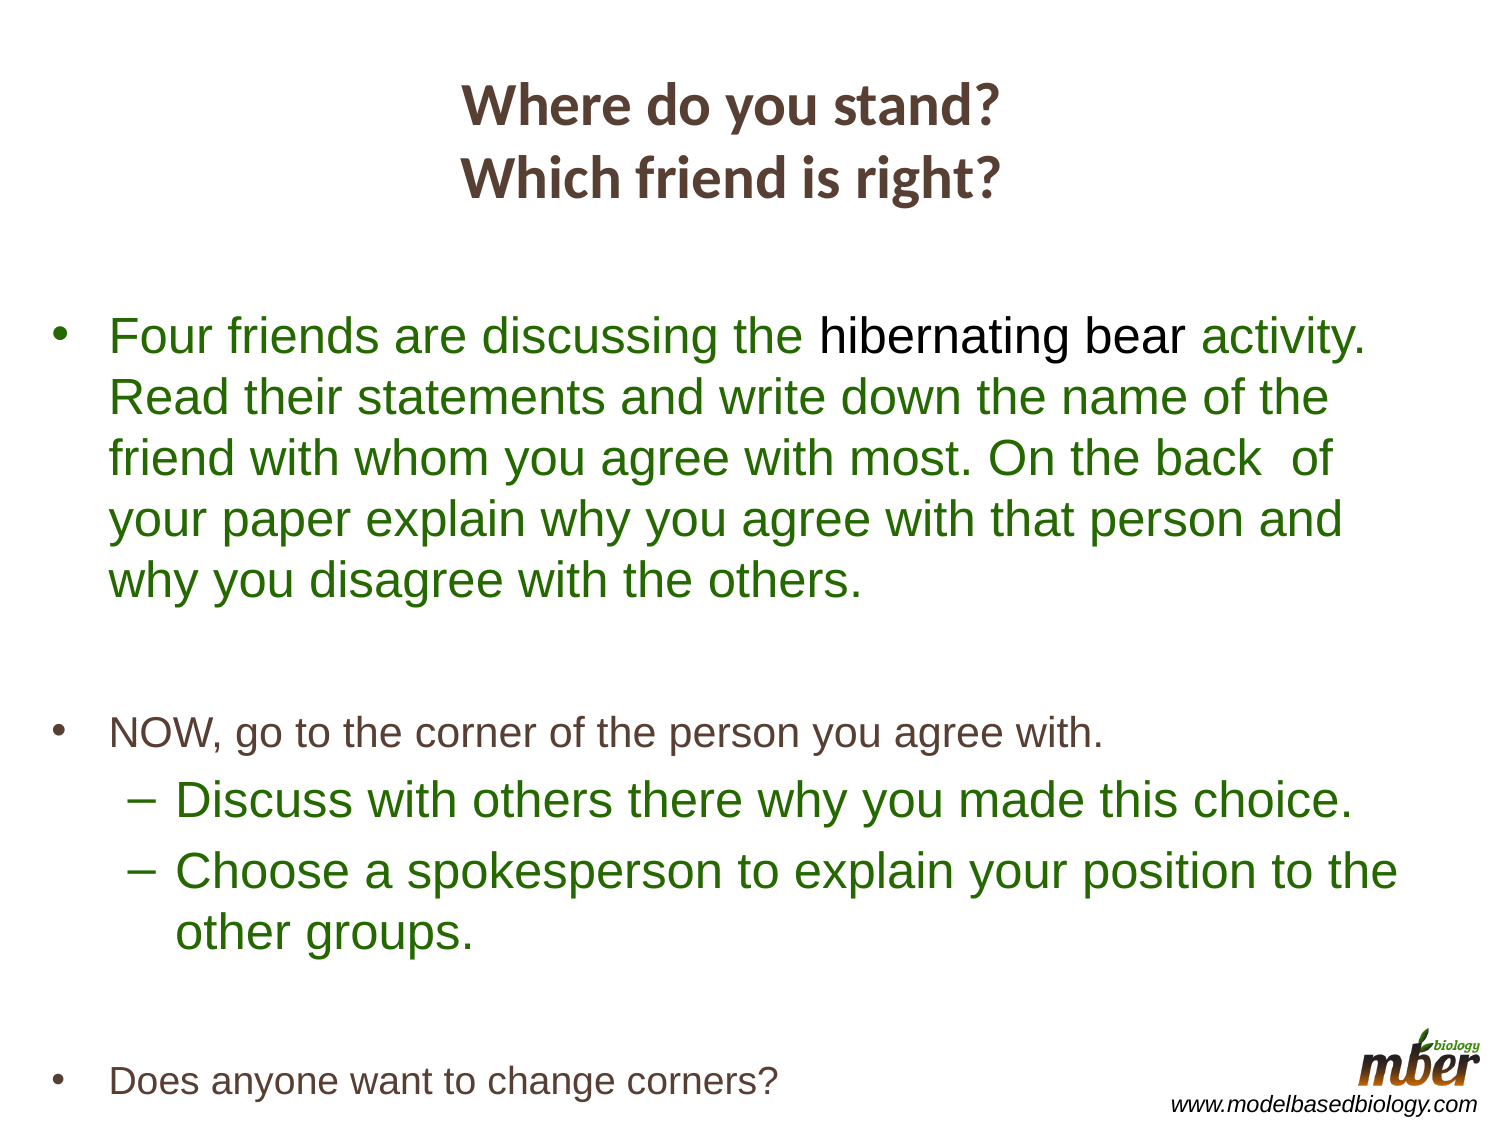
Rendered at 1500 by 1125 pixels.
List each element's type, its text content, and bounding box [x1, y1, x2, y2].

picture [1420, 1028, 1480, 1086]
title Where do you stand? Which friend is right? [252, 55, 1211, 219]
list Four friends are discussing the hibernating bear activity. Read their statements and write down the name of the friend with whom you agree with most. On the back of your paper explain why you agree with that person and why you disagree with the others. NOW, go to the corner of the person you agree with. Discuss with others there why you made this choice. Choose a spokesperson to explain your position to the other groups. Does anyone want to change corners? [36, 294, 1420, 1125]
